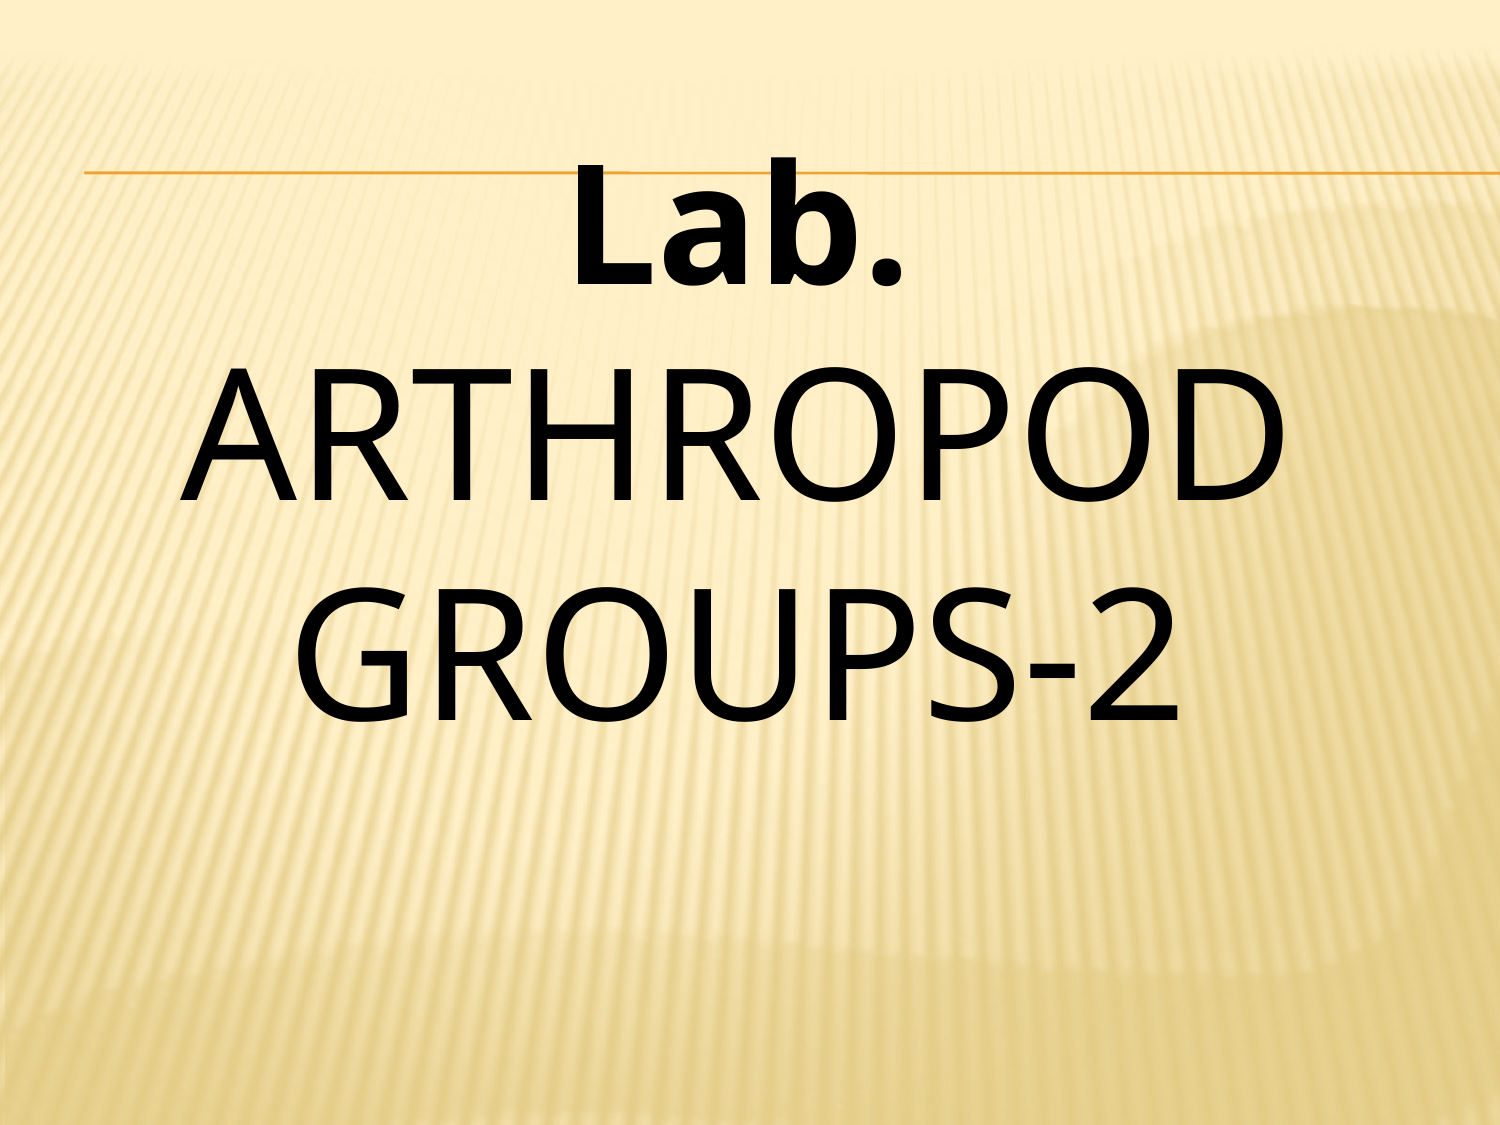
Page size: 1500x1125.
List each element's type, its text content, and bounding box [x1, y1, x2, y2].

title Lab. Arthropod groups-2 [24, 224, 1450, 650]
